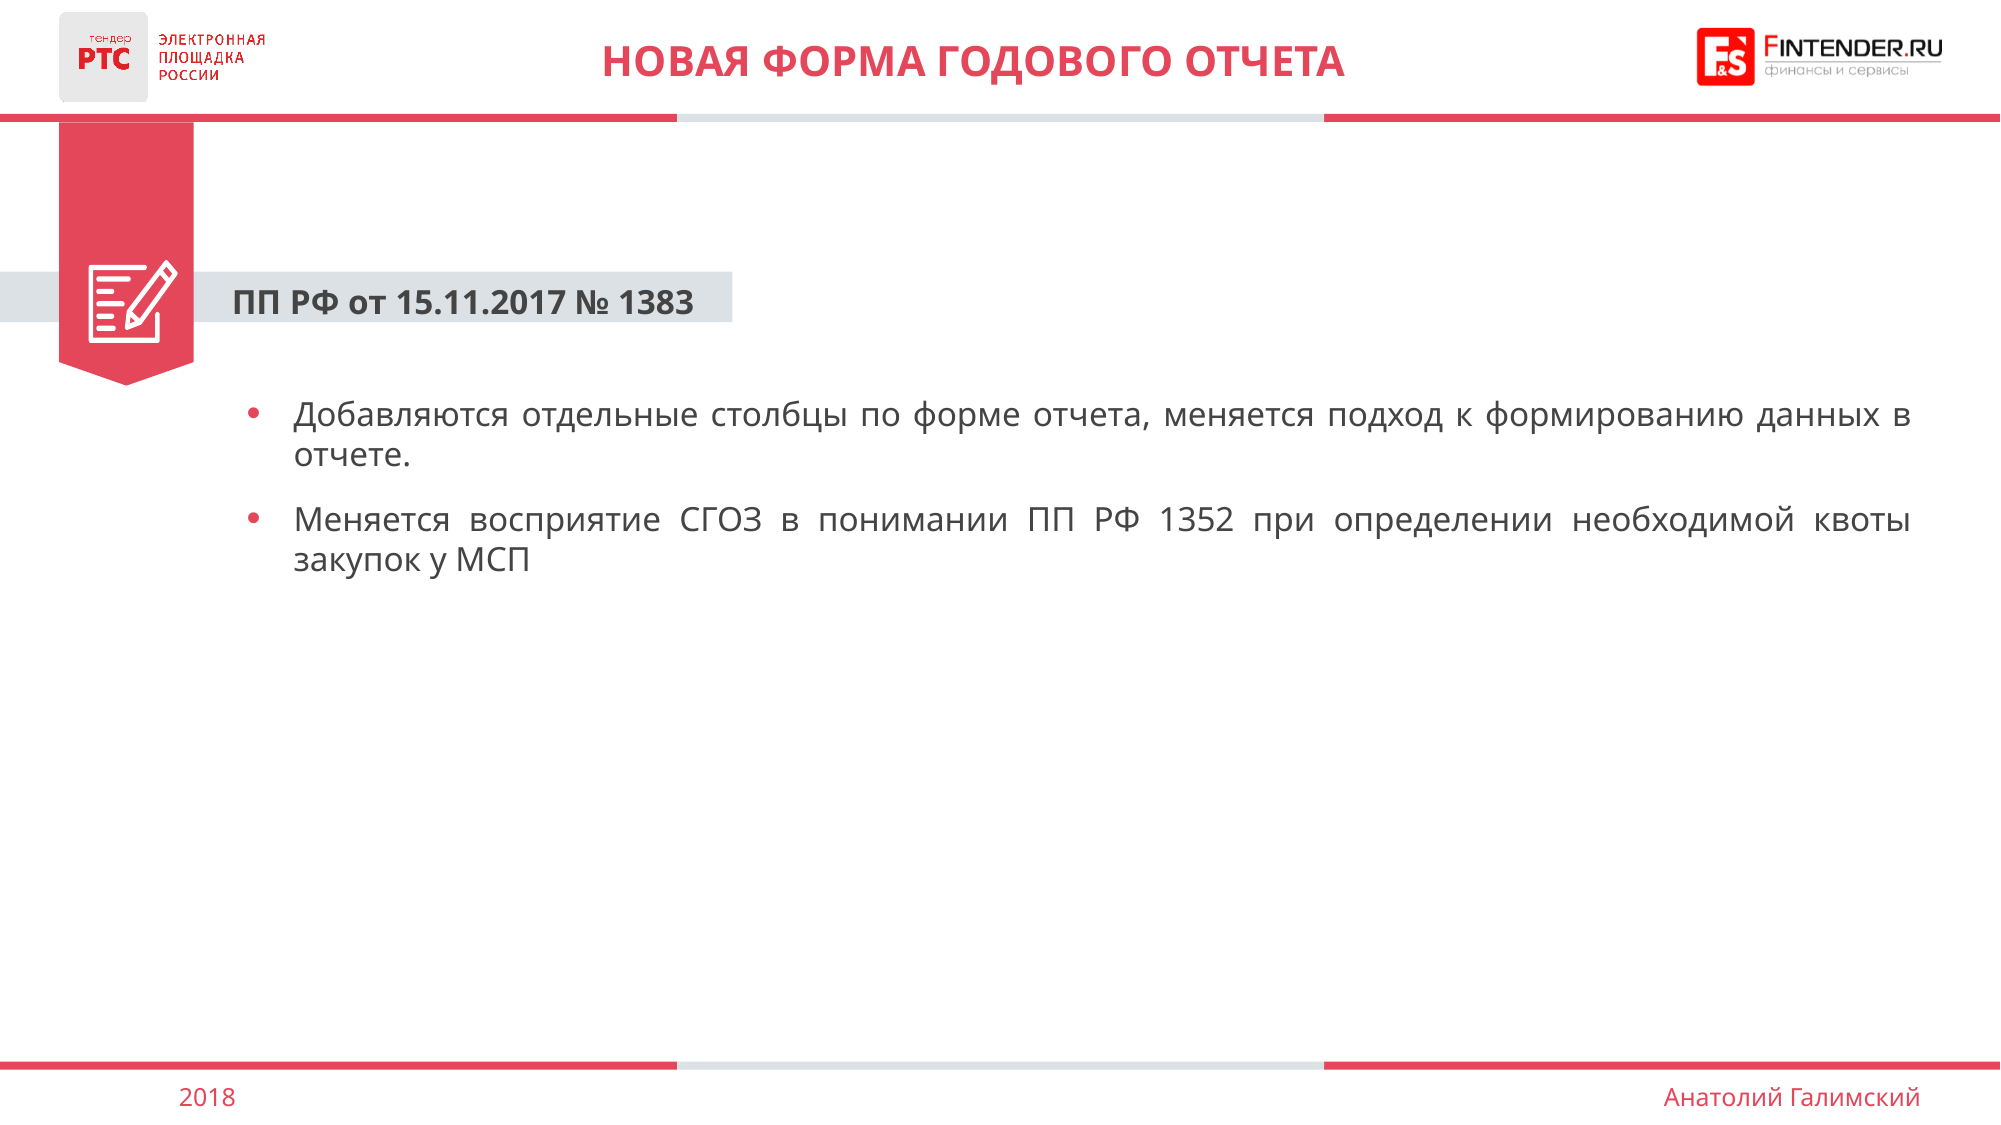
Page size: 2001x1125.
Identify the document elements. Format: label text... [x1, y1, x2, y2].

text_box Анатолий Галимский [1584, 1073, 2000, 1119]
text_box [88, 264, 160, 343]
text_box [58, 121, 195, 387]
picture [1696, 18, 1942, 95]
picture [59, 12, 265, 102]
text_box ПП РФ от 15.11.2017 № 1383 [231, 281, 960, 322]
title Новая форма годового отчета [294, 6, 1652, 121]
text_box [124, 260, 178, 330]
text_box Добавляются отдельные столбцы по форме отчета, меняется подход к формированию данных в отчете. Меняется восприятие СГОЗ в понимании ПП РФ 1352 при определении необходимой квоты закупок у МСП [231, 385, 1929, 586]
text_box 2018 [0, 1073, 415, 1119]
text_box [195, 271, 733, 323]
text_box [0, 271, 58, 323]
